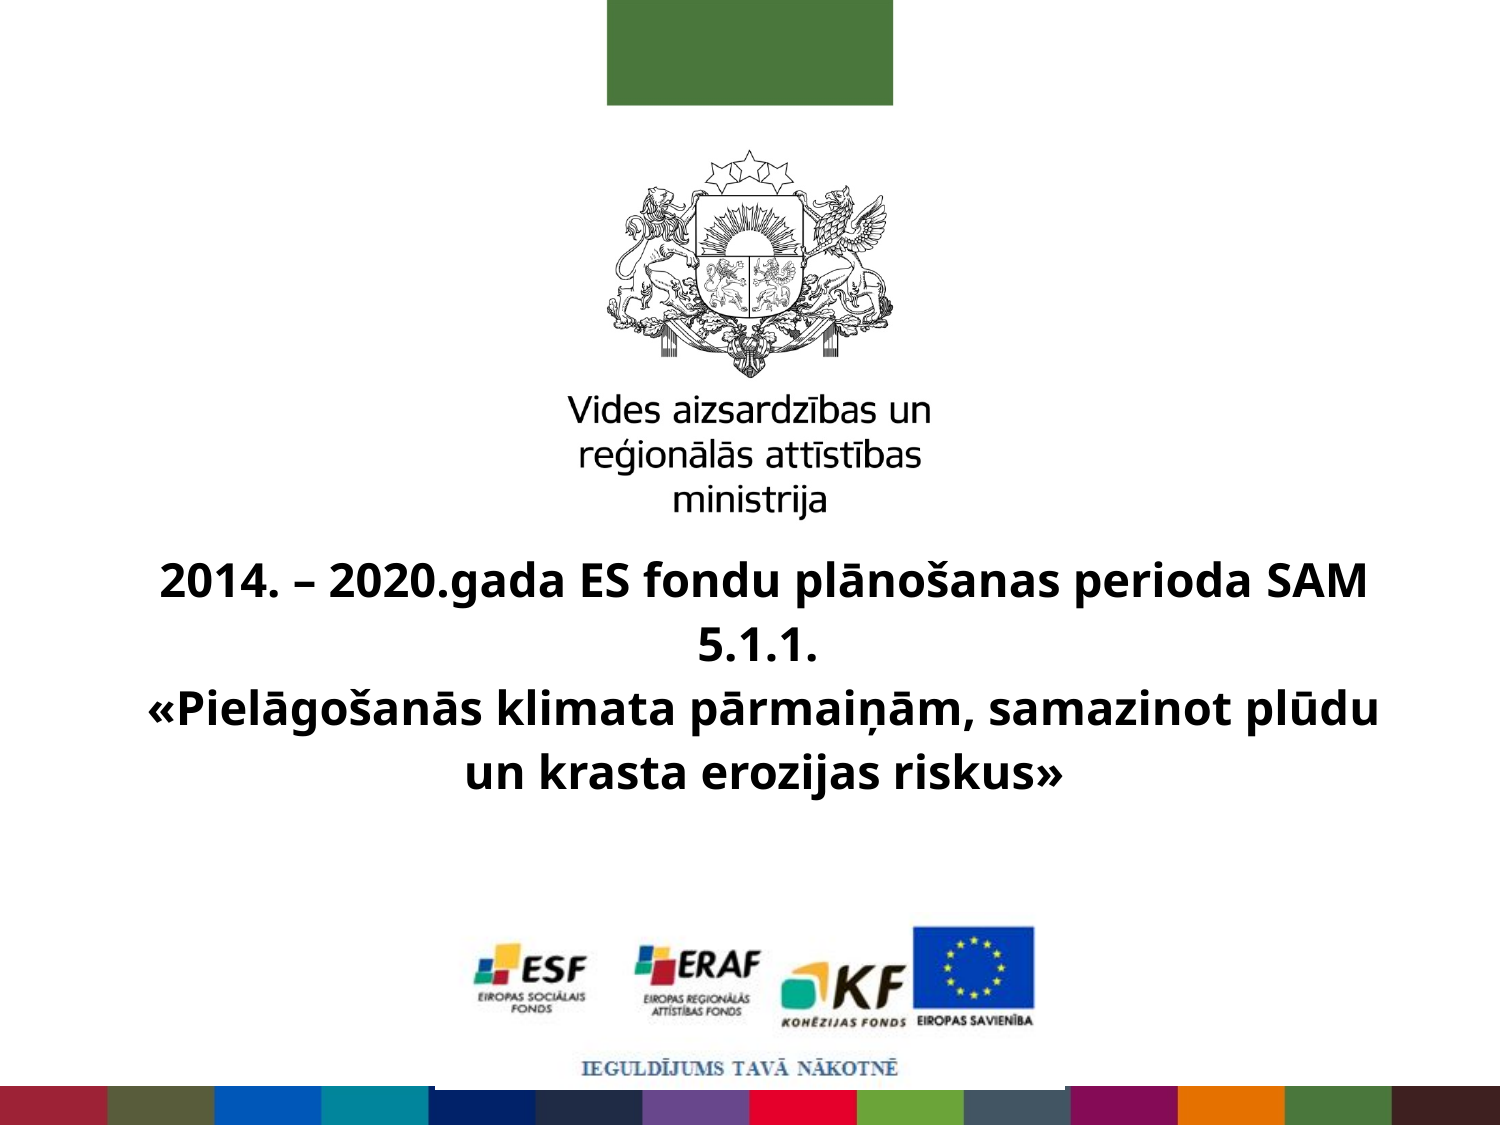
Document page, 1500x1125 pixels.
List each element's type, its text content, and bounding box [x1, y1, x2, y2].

picture [326, 912, 1500, 1125]
text_box 2014. – 2020.gada ES fondu plānošanas perioda SAM 5.1.1. «Pielāgošanās klimata pārmaiņām, samazinot plūdu un krasta erozijas riskus» [126, 539, 1402, 812]
picture [0, 1086, 320, 1125]
picture [440, 0, 1060, 539]
